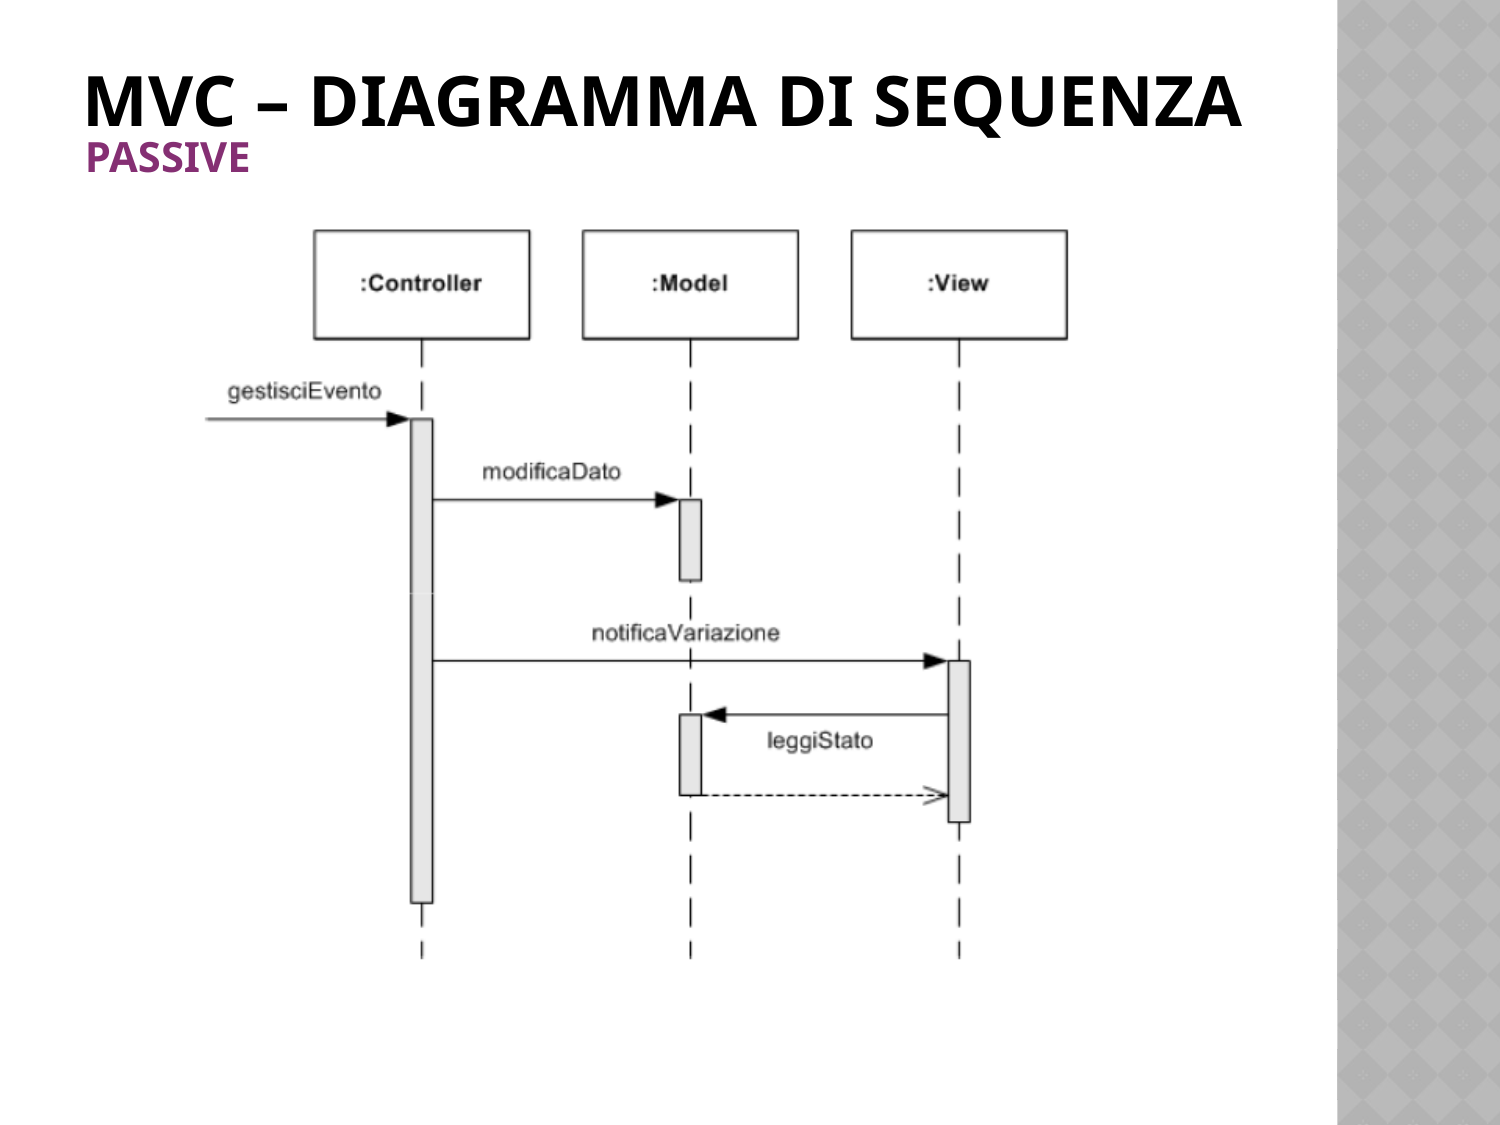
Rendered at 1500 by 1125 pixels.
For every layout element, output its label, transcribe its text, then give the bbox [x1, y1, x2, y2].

title MVC – DIAGRAMMA DI SEQUENZA [75, 52, 1263, 128]
picture [198, 222, 1087, 975]
text_box PASSIVE [70, 128, 1289, 190]
